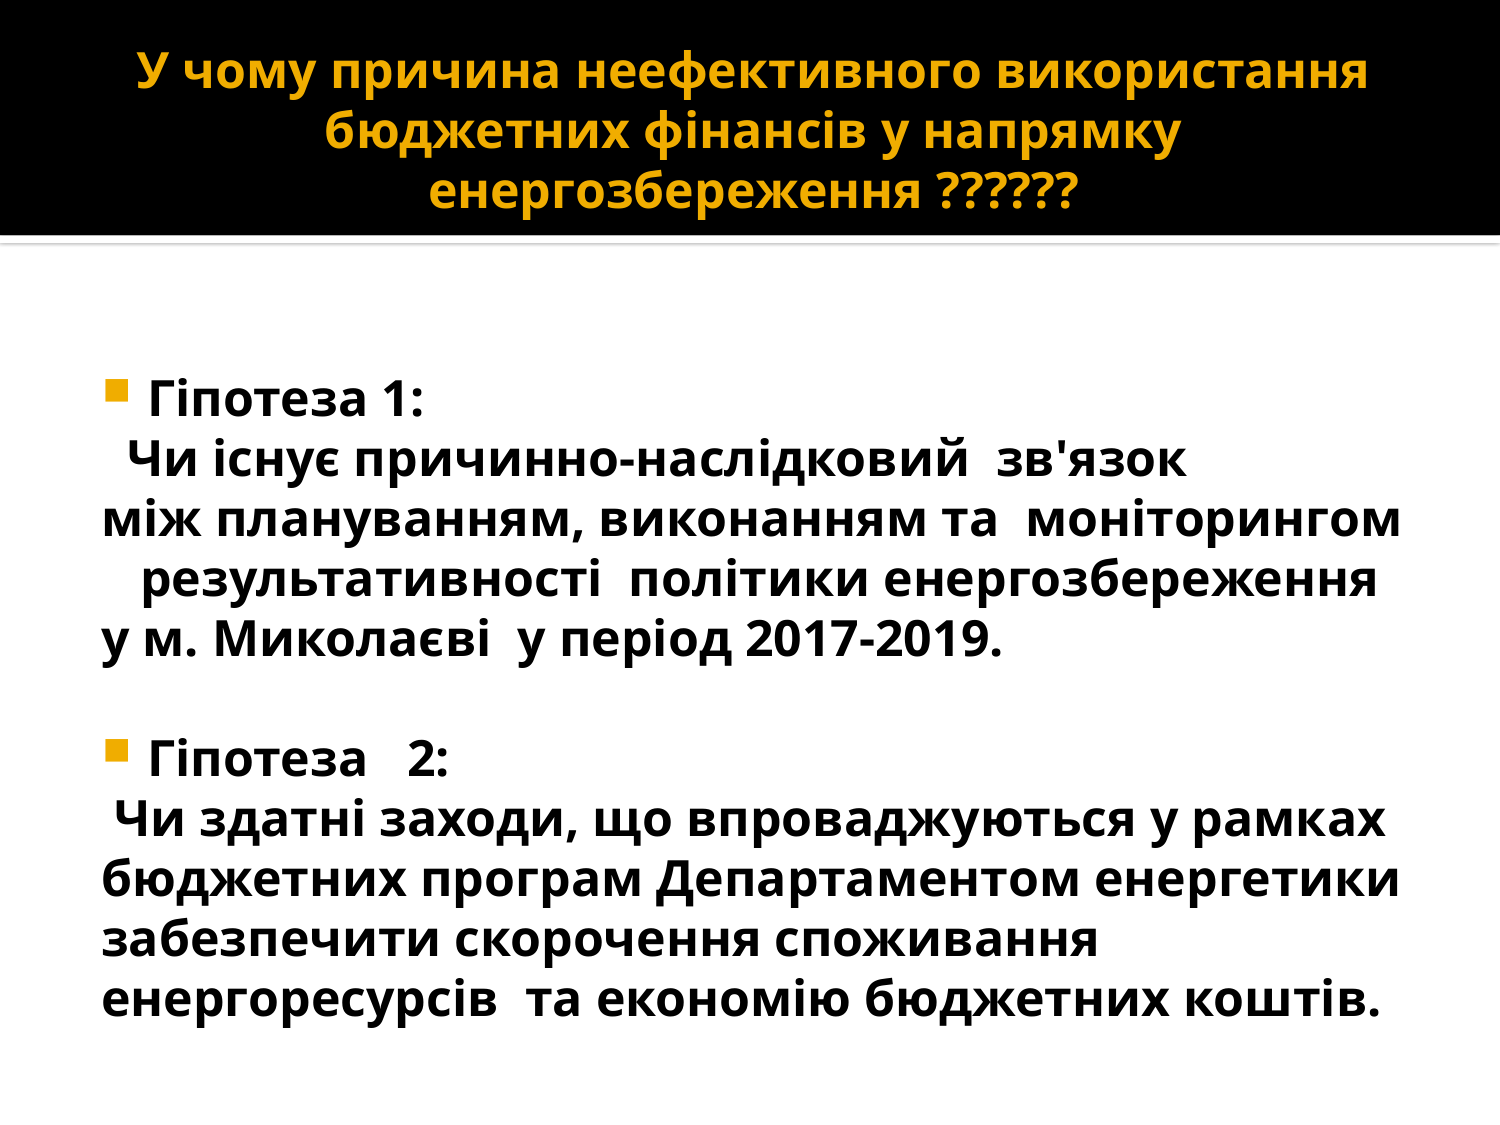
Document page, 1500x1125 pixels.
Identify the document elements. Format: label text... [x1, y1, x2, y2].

title У чому причина неефективного використання бюджетних фінансів у напрямку енергозбереження ?????? [75, 25, 1425, 231]
list Гіпотеза 1: Чи існує причинно-наслідковий зв'язок між плануванням, виконанням та моніторингом результативності політики енергозбереження у м. Миколаєві у період 2017-2019. Гіпотеза 2: Чи здатні заходи, що впроваджуються у рамках бюджетних програм Департаментом енергетики забезпечити скорочення споживання енергоресурсів та економію бюджетних коштів. [75, 291, 1425, 1050]
